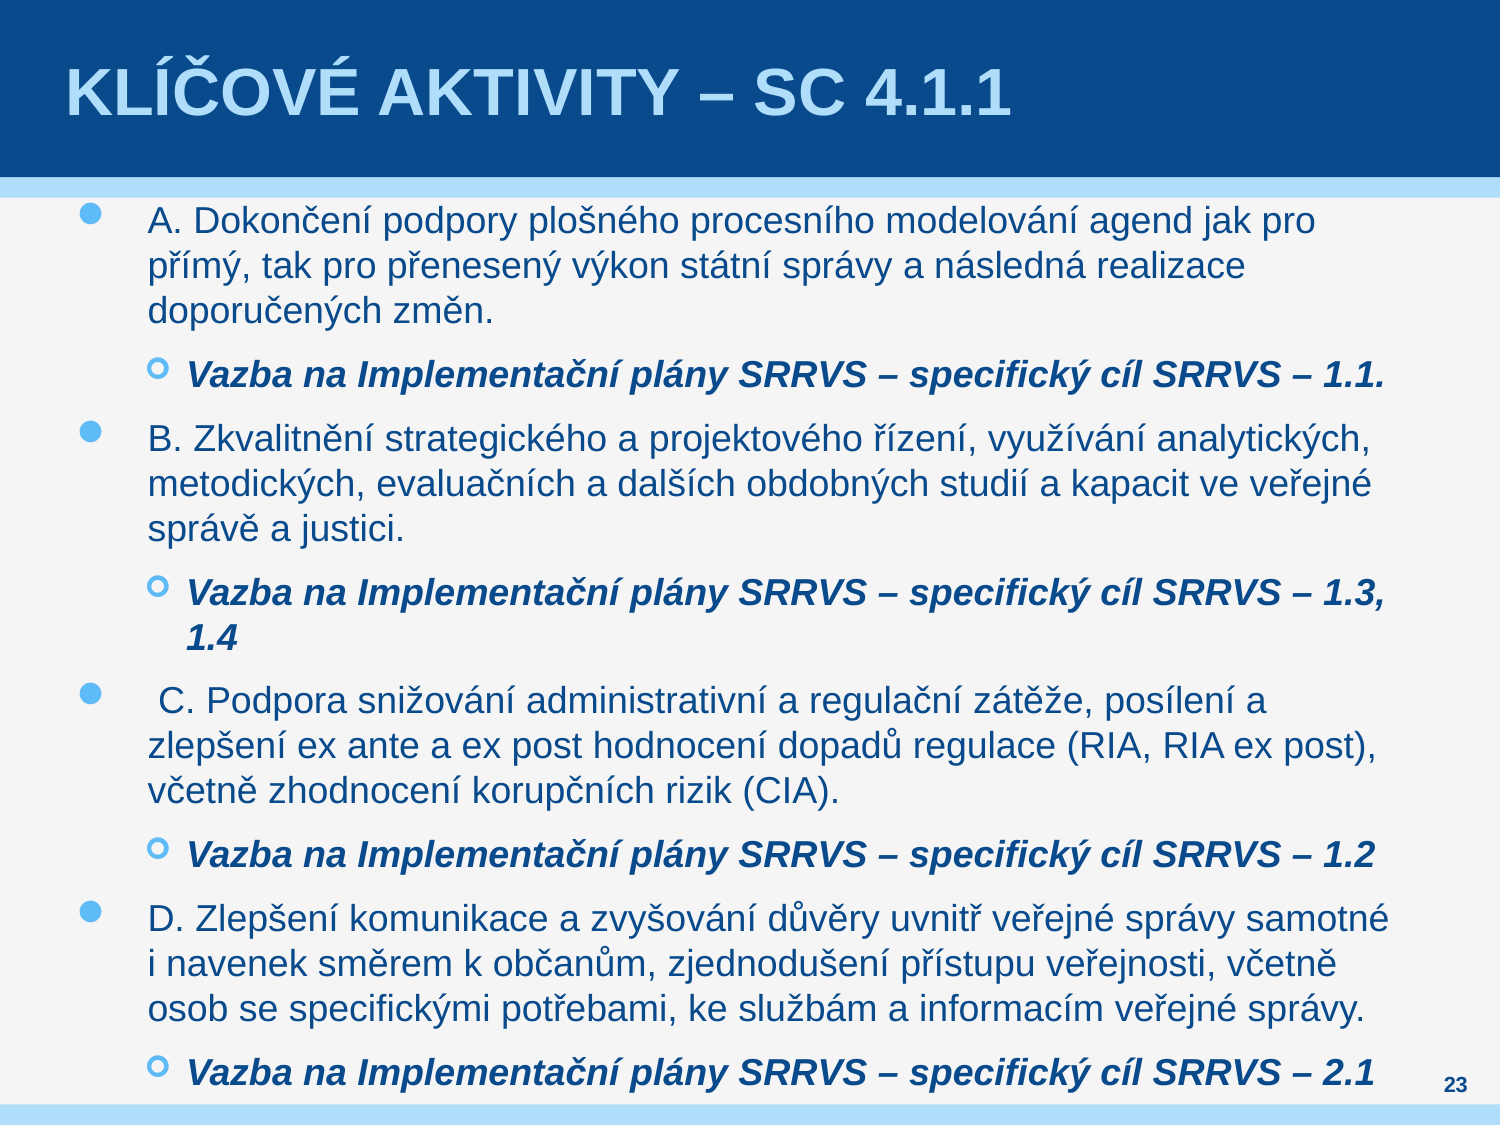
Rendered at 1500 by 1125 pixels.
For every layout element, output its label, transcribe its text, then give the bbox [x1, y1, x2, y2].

list A. Dokončení podpory plošného procesního modelování agend jak pro přímý, tak pro přenesený výkon státní správy a následná realizace doporučených změn. Vazba na Implementační plány SRRVS – specifický cíl SRRVS – 1.1. B. Zkvalitnění strategického a projektového řízení, využívání analytických, metodických, evaluačních a dalších obdobných studií a kapacit ve veřejné správě a justici. Vazba na Implementační plány SRRVS – specifický cíl SRRVS – 1.3, 1.4 C. Podpora snižování administrativní a regulační zátěže, posílení a zlepšení ex ante a ex post hodnocení dopadů regulace (RIA, RIA ex post), včetně zhodnocení korupčních rizik (CIA). Vazba na Implementační plány SRRVS – specifický cíl SRRVS – 1.2 D. Zlepšení komunikace a zvyšování důvěry uvnitř veřejné správy samotné i navenek směrem k občanům, zjednodušení přístupu veřejnosti, včetně osob se specifickými potřebami, ke službám a informacím veřejné správy. Vazba na Implementační plány SRRVS – specifický cíl SRRVS – 2.1 [76, 196, 1400, 1035]
slide_number 23 [1417, 1068, 1495, 1099]
title Klíčové aktivity – SC 4.1.1 [59, 0, 1441, 178]
